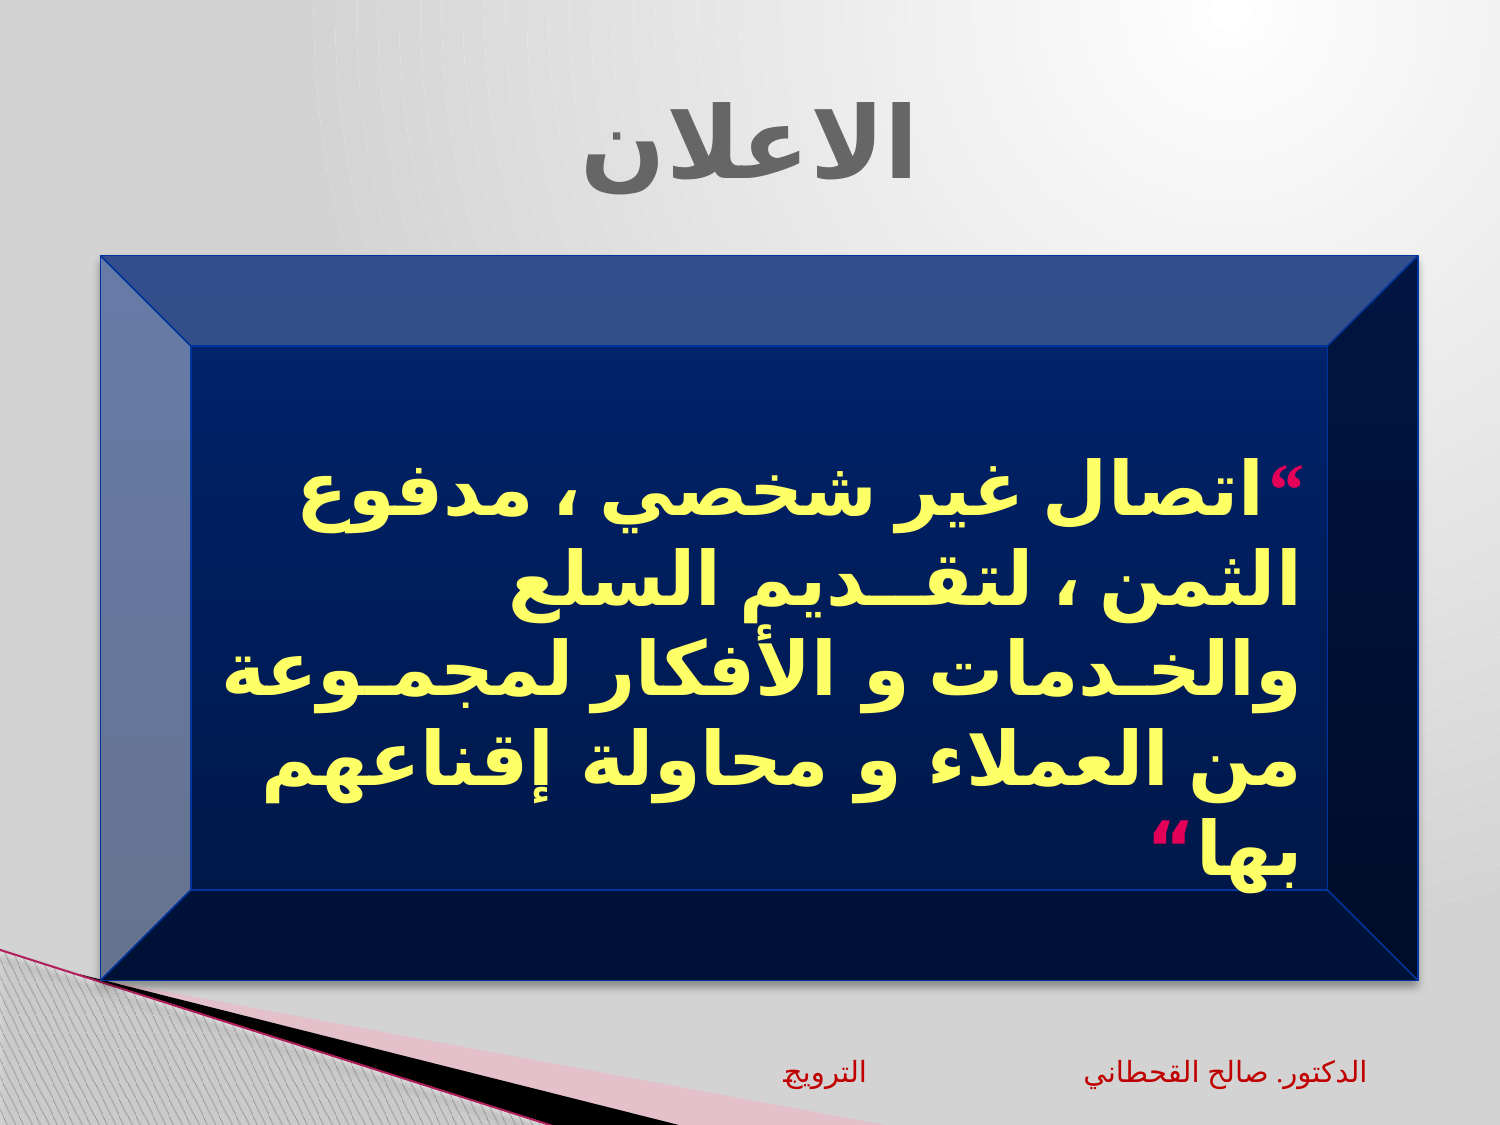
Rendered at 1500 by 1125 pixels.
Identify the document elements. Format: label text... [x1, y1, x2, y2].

footer الترويج الدكتور. صالح القحطاني [585, 1041, 1383, 1125]
title الاعلان [75, 45, 1425, 233]
text_box [99, 254, 1419, 982]
text_box [103, 256, 1415, 345]
text_box “اتصال غير شخصي ، مدفوع الثمن ، لتقــديم السلع والخـدمات و الأفكار لمجمـوعة من العملاء و محاولة إقناعهم بها“ [147, 432, 1318, 898]
